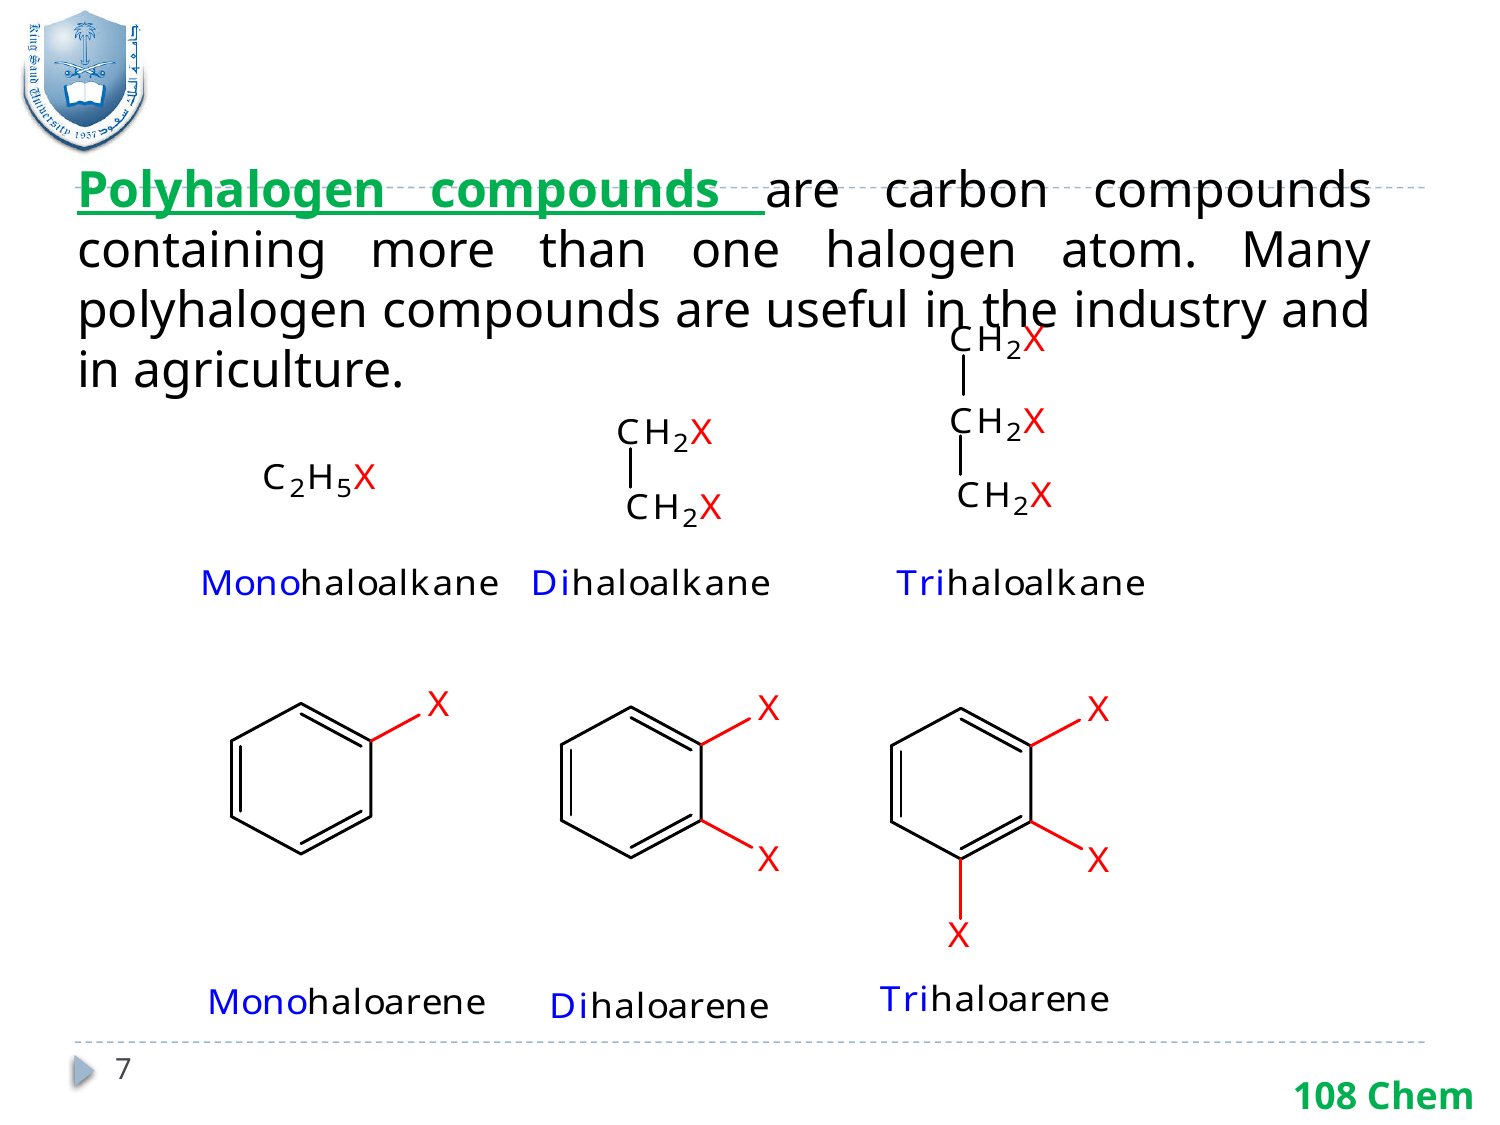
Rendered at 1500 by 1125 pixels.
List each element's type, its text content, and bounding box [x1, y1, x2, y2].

text_box 108 Chem [1278, 1064, 1490, 1125]
picture [4, 1, 163, 160]
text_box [199, 324, 1145, 1027]
text_box Polyhalogen compounds are carbon compounds containing more than one halogen atom. Many polyhalogen compounds are useful in the industry and in agriculture. [62, 149, 1387, 405]
slide_number 7 [100, 1042, 426, 1103]
